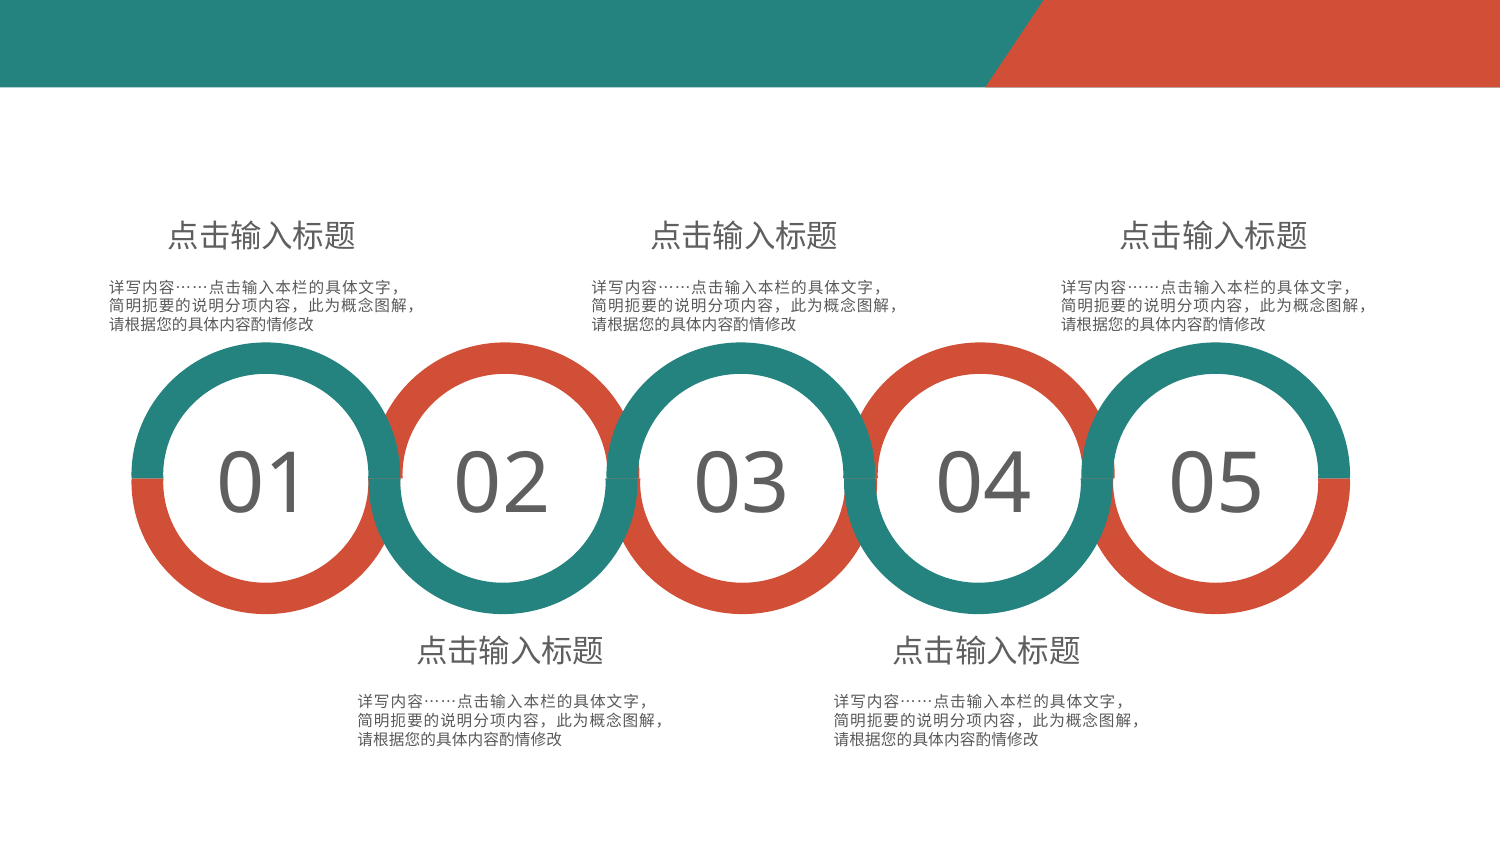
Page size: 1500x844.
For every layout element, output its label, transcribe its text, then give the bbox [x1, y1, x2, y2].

text_box 02 [441, 422, 563, 535]
text_box 04 [922, 422, 1044, 535]
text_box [816, 625, 1156, 774]
text_box 01 [204, 422, 325, 535]
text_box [92, 210, 432, 360]
text_box [861, 342, 1098, 479]
text_box [606, 360, 876, 479]
text_box [131, 360, 401, 479]
text_box [368, 478, 638, 615]
text_box 03 [681, 422, 803, 535]
text_box [623, 478, 860, 615]
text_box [574, 210, 914, 360]
text_box 05 [1156, 422, 1278, 535]
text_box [1043, 210, 1384, 360]
text_box [386, 342, 623, 479]
text_box [131, 479, 384, 615]
text_box [844, 478, 1113, 615]
text_box [1097, 479, 1351, 615]
text_box [1081, 360, 1351, 479]
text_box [340, 625, 680, 774]
